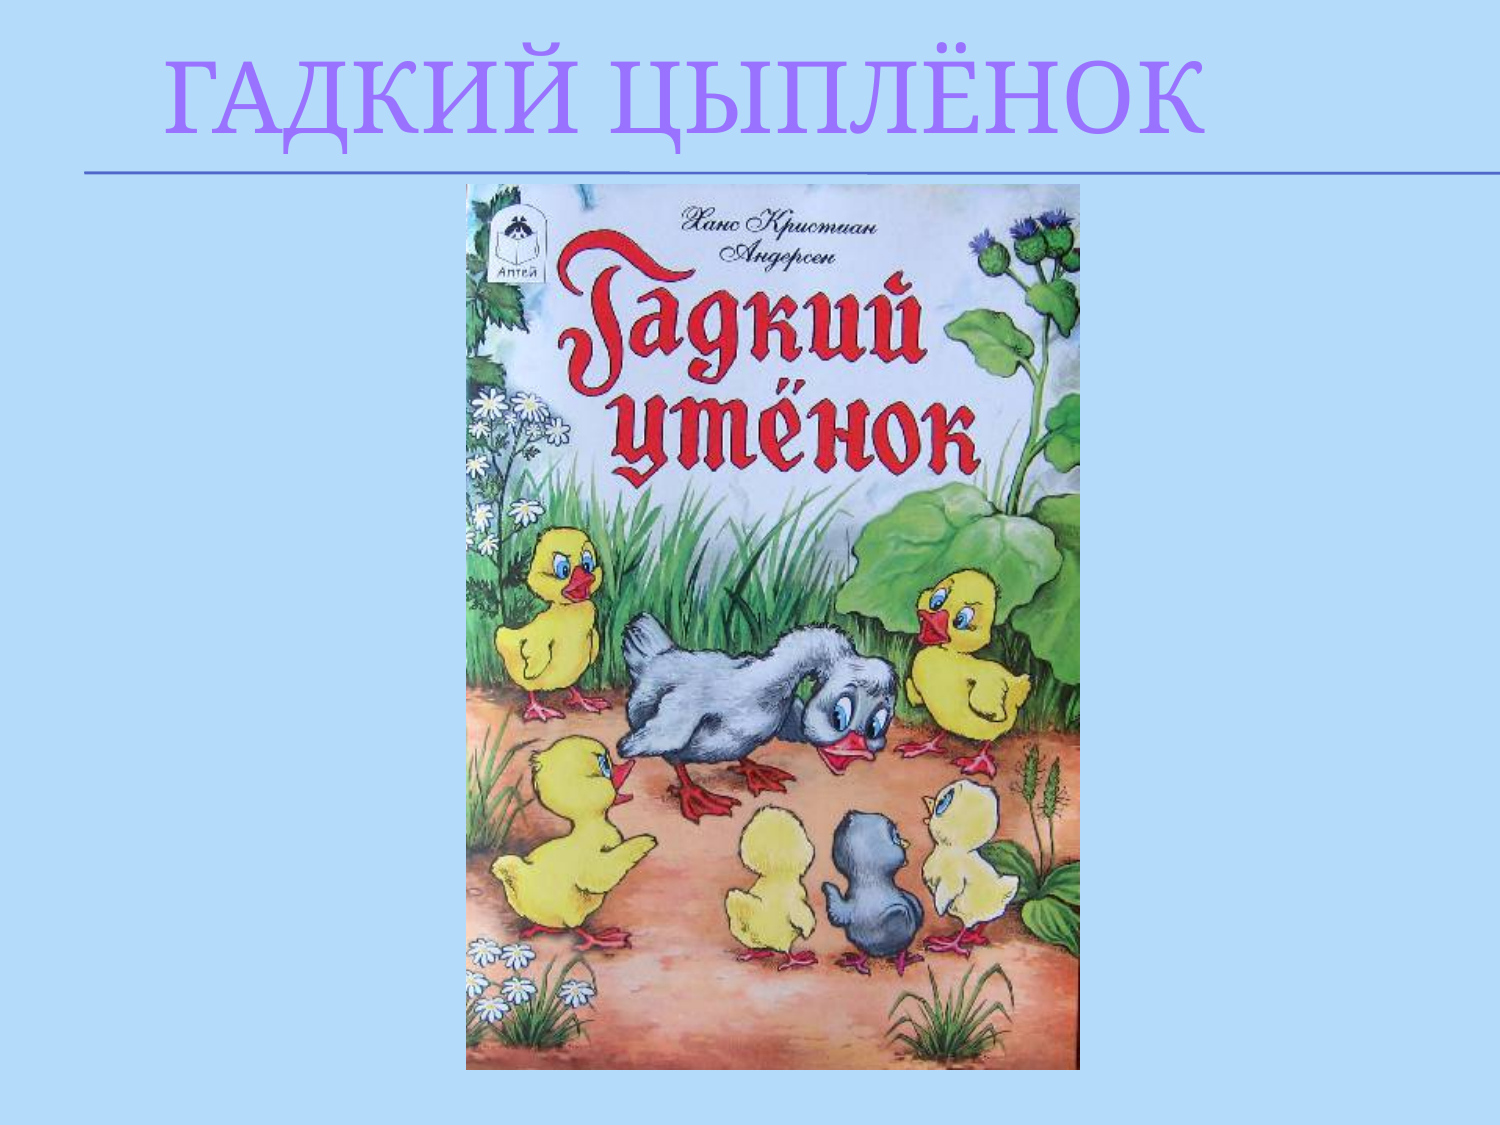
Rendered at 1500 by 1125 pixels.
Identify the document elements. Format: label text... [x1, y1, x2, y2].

title Гадкий Цыплёнок [147, 0, 1439, 188]
picture [466, 184, 1080, 1070]
